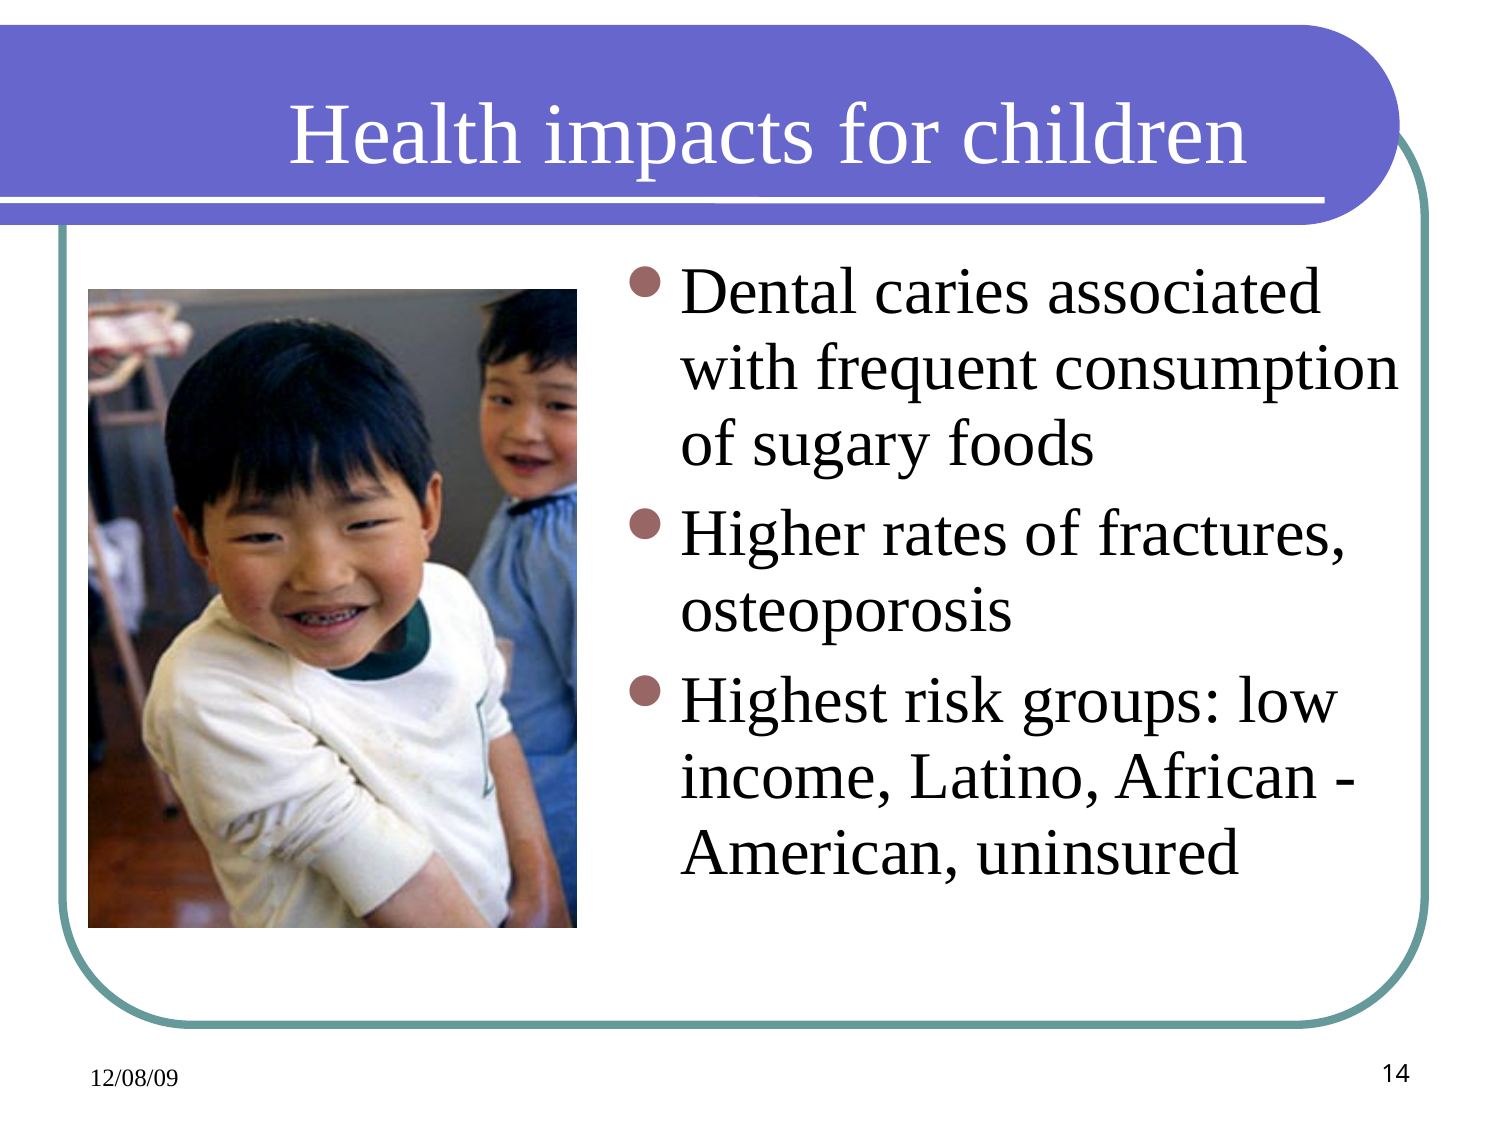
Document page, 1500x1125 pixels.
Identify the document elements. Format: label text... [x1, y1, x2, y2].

text_box 14 [1074, 1031, 1425, 1100]
picture [88, 289, 577, 928]
text_box Dental caries associated with frequent consumption of sugary foods Higher rates of fractures, osteoporosis Highest risk groups: low income, Latino, African -American, uninsured [610, 167, 1436, 1031]
text_box Health impacts for children [75, 37, 1463, 225]
text_box 12/08/09 [74, 1024, 425, 1100]
